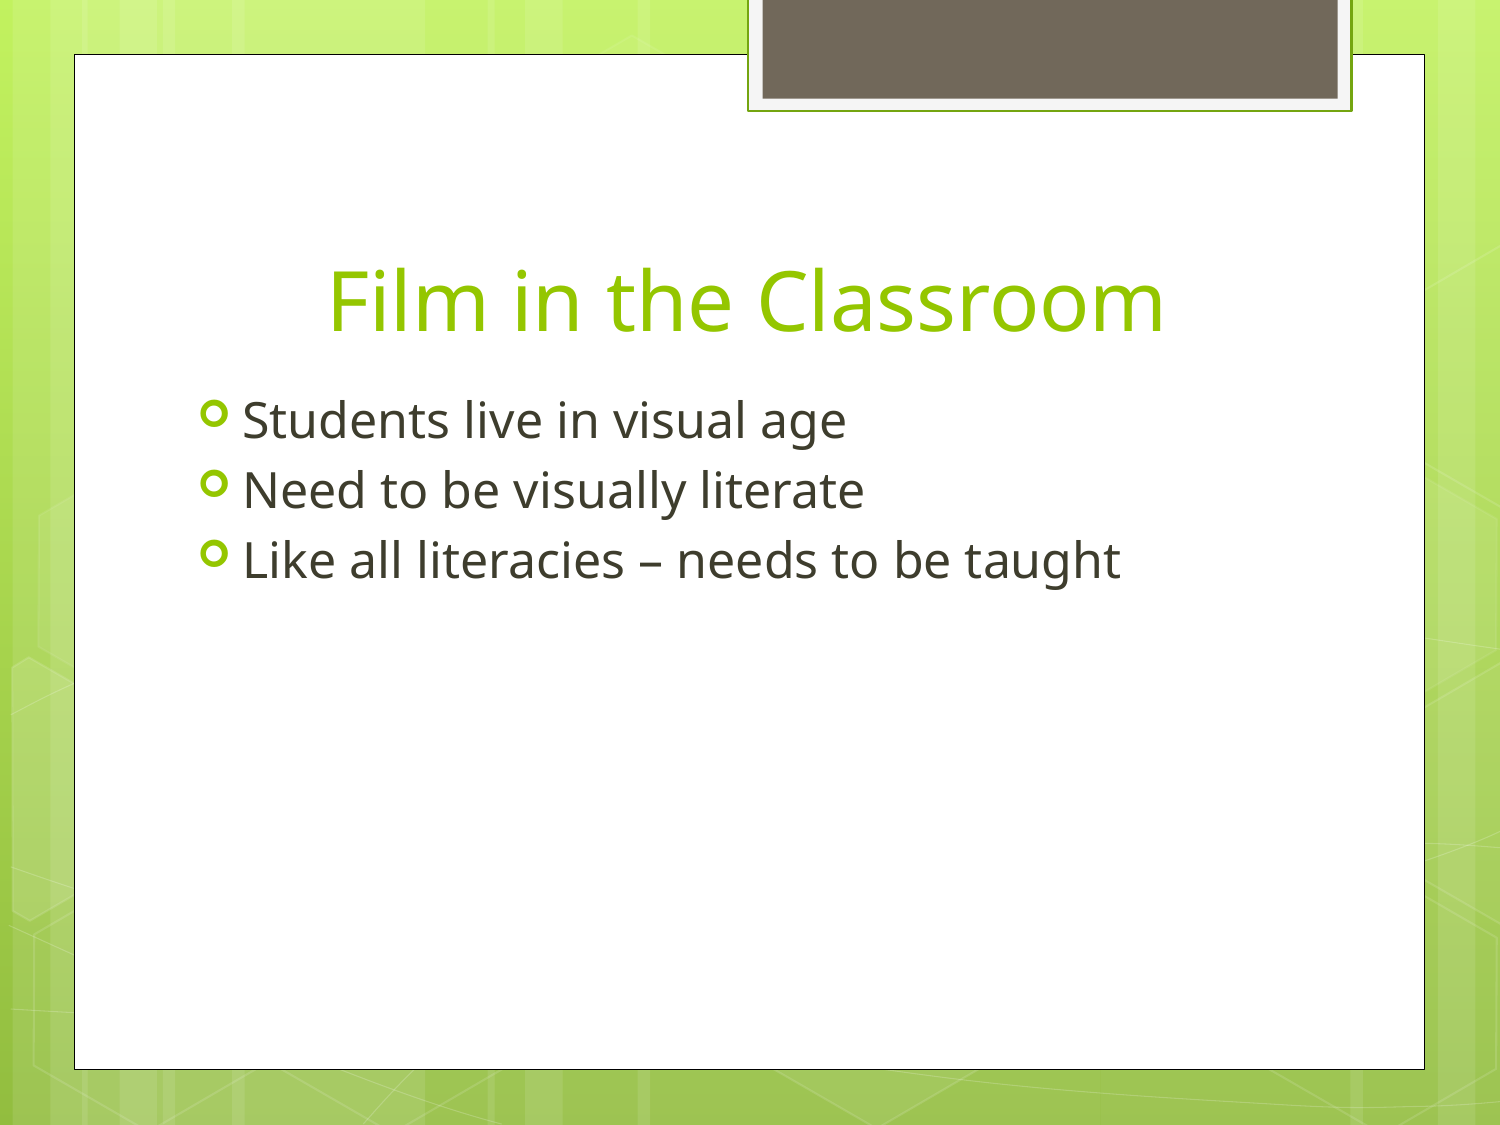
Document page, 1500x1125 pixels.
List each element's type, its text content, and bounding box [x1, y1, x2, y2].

title Film in the Classroom [171, 168, 1324, 357]
list Students live in visual age Need to be visually literate Like all literacies – needs to be taught [171, 381, 1283, 957]
